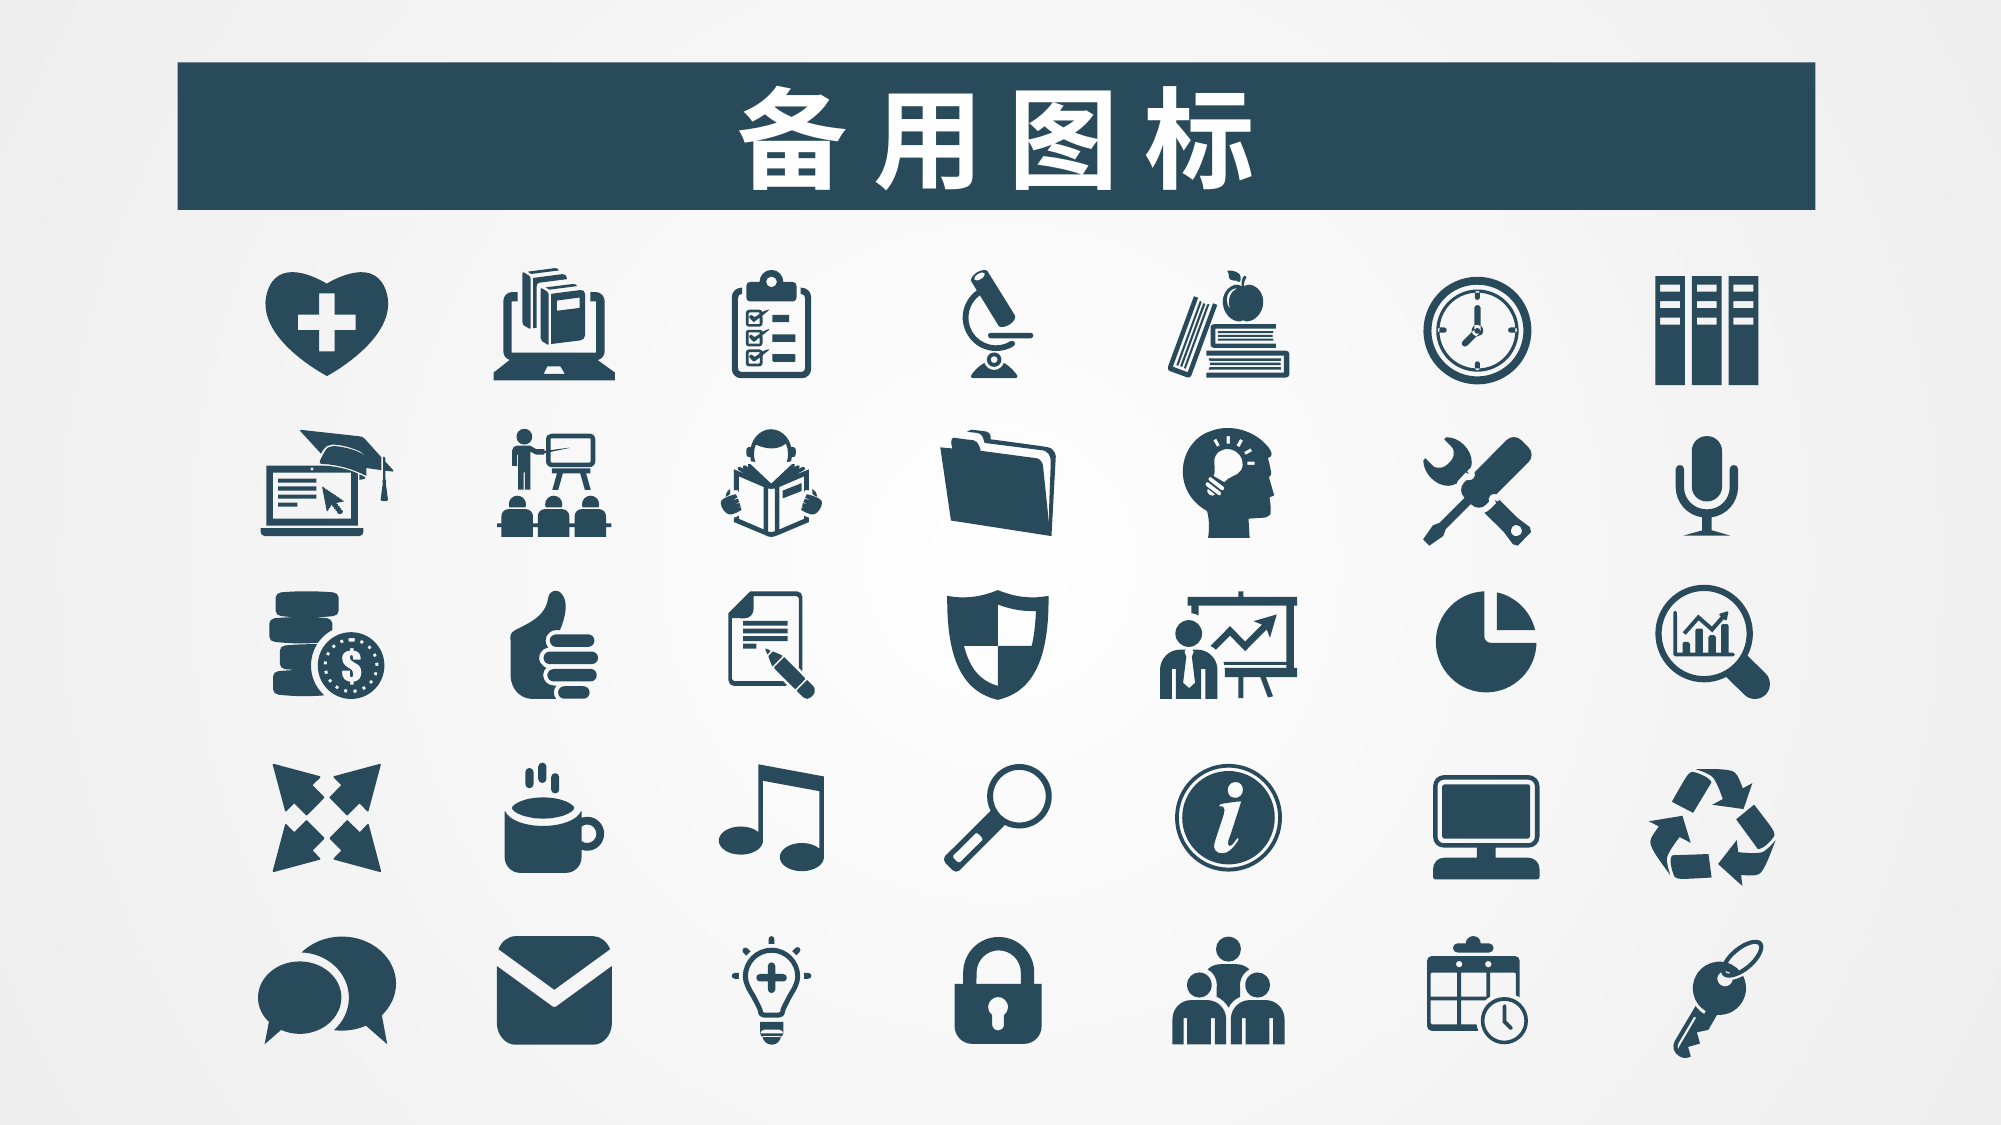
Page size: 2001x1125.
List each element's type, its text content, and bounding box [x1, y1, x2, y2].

text_box [746, 270, 797, 302]
picture [0, 0, 2001, 1125]
text_box [272, 820, 325, 873]
text_box [1207, 964, 1250, 1008]
text_box [493, 292, 615, 381]
text_box [1186, 972, 1212, 998]
text_box [329, 763, 381, 816]
text_box [533, 274, 567, 329]
text_box [728, 591, 803, 686]
text_box [971, 362, 1018, 379]
text_box [329, 820, 382, 873]
text_box [1480, 997, 1528, 1045]
text_box [266, 429, 382, 526]
text_box [1452, 936, 1494, 953]
text_box [301, 936, 397, 1045]
text_box [497, 509, 612, 537]
text_box [272, 763, 325, 816]
text_box [947, 590, 1049, 700]
text_box [720, 488, 742, 515]
text_box [1691, 276, 1722, 386]
text_box [525, 767, 534, 789]
text_box [269, 591, 339, 697]
text_box [742, 947, 801, 1018]
text_box [581, 495, 600, 508]
text_box [1435, 591, 1537, 693]
text_box [1675, 465, 1739, 536]
text_box [940, 429, 1056, 537]
text_box [760, 1021, 784, 1045]
text_box [987, 332, 1034, 339]
text_box [510, 590, 566, 699]
text_box [1427, 956, 1520, 1031]
text_box [1182, 427, 1275, 538]
text_box [803, 972, 812, 979]
text_box [380, 456, 394, 502]
text_box [260, 528, 364, 537]
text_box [1648, 768, 1776, 887]
text_box [545, 495, 563, 508]
text_box 备 用 图 标 [177, 62, 1816, 210]
text_box [1245, 972, 1271, 998]
text_box [511, 797, 575, 819]
text_box [551, 290, 586, 344]
text_box [731, 972, 740, 979]
text_box [1222, 270, 1264, 322]
text_box [265, 272, 389, 377]
text_box [1206, 350, 1290, 378]
text_box [540, 288, 549, 345]
text_box [549, 634, 595, 647]
text_box [733, 464, 809, 537]
text_box [258, 961, 342, 1045]
text_box [512, 428, 596, 490]
text_box [954, 936, 1042, 1044]
text_box [545, 283, 578, 290]
text_box [1175, 620, 1203, 647]
text_box [1167, 296, 1276, 378]
text_box [508, 495, 527, 508]
text_box [1655, 584, 1770, 699]
text_box [1423, 437, 1532, 546]
text_box [746, 429, 796, 462]
text_box [504, 811, 605, 873]
text_box [498, 936, 611, 990]
text_box [1423, 276, 1532, 385]
text_box [962, 270, 1016, 367]
text_box [317, 632, 385, 699]
text_box [1187, 591, 1298, 699]
text_box [765, 648, 815, 699]
text_box [543, 651, 599, 665]
text_box [768, 936, 775, 944]
text_box [1433, 775, 1540, 880]
text_box [1160, 649, 1218, 699]
text_box [801, 488, 823, 515]
text_box [718, 764, 824, 872]
text_box [1216, 936, 1241, 962]
text_box [558, 686, 590, 699]
text_box [1728, 276, 1759, 386]
text_box [551, 773, 560, 794]
text_box [496, 965, 612, 1045]
text_box [538, 762, 547, 784]
text_box [522, 268, 560, 329]
text_box [1172, 1000, 1227, 1045]
text_box [1673, 939, 1764, 1058]
text_box [1230, 1000, 1285, 1045]
text_box [1175, 763, 1282, 872]
text_box [1655, 276, 1685, 386]
text_box [943, 764, 1052, 872]
text_box [1691, 436, 1723, 502]
text_box [547, 668, 597, 682]
text_box [731, 287, 812, 379]
